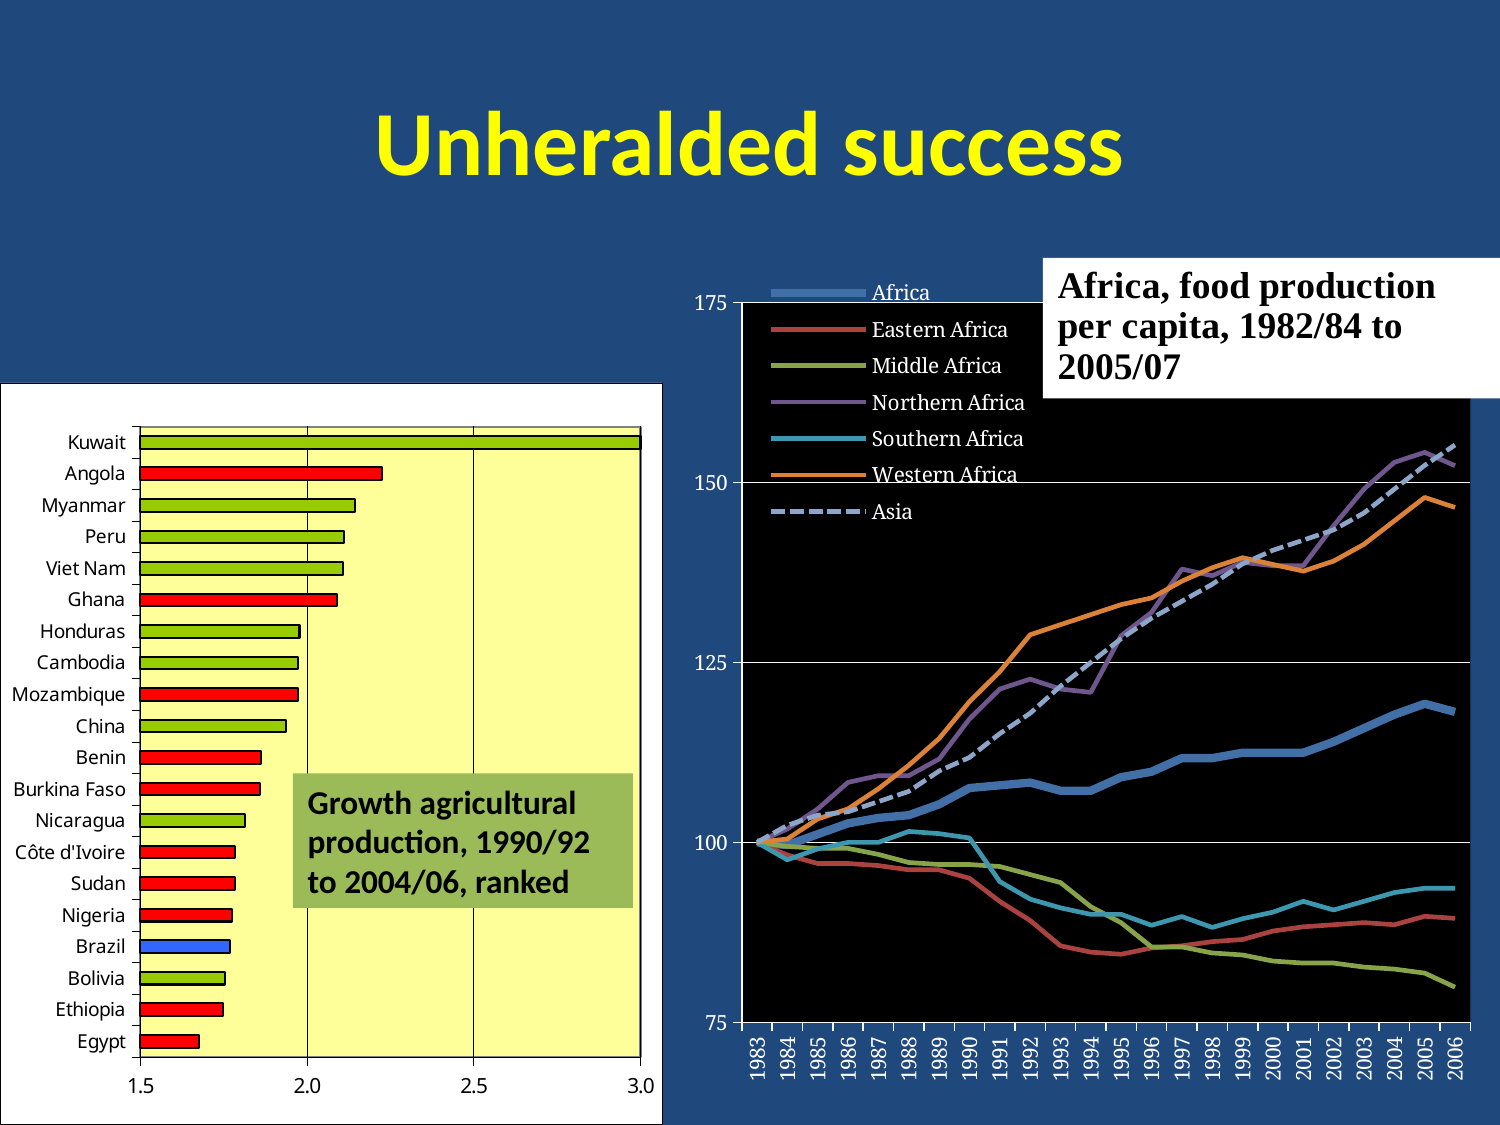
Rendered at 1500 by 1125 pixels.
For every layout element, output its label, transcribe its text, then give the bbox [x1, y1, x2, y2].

chart [0, 382, 663, 1125]
title Unheralded success [74, 44, 1426, 233]
chart [679, 257, 1500, 1125]
